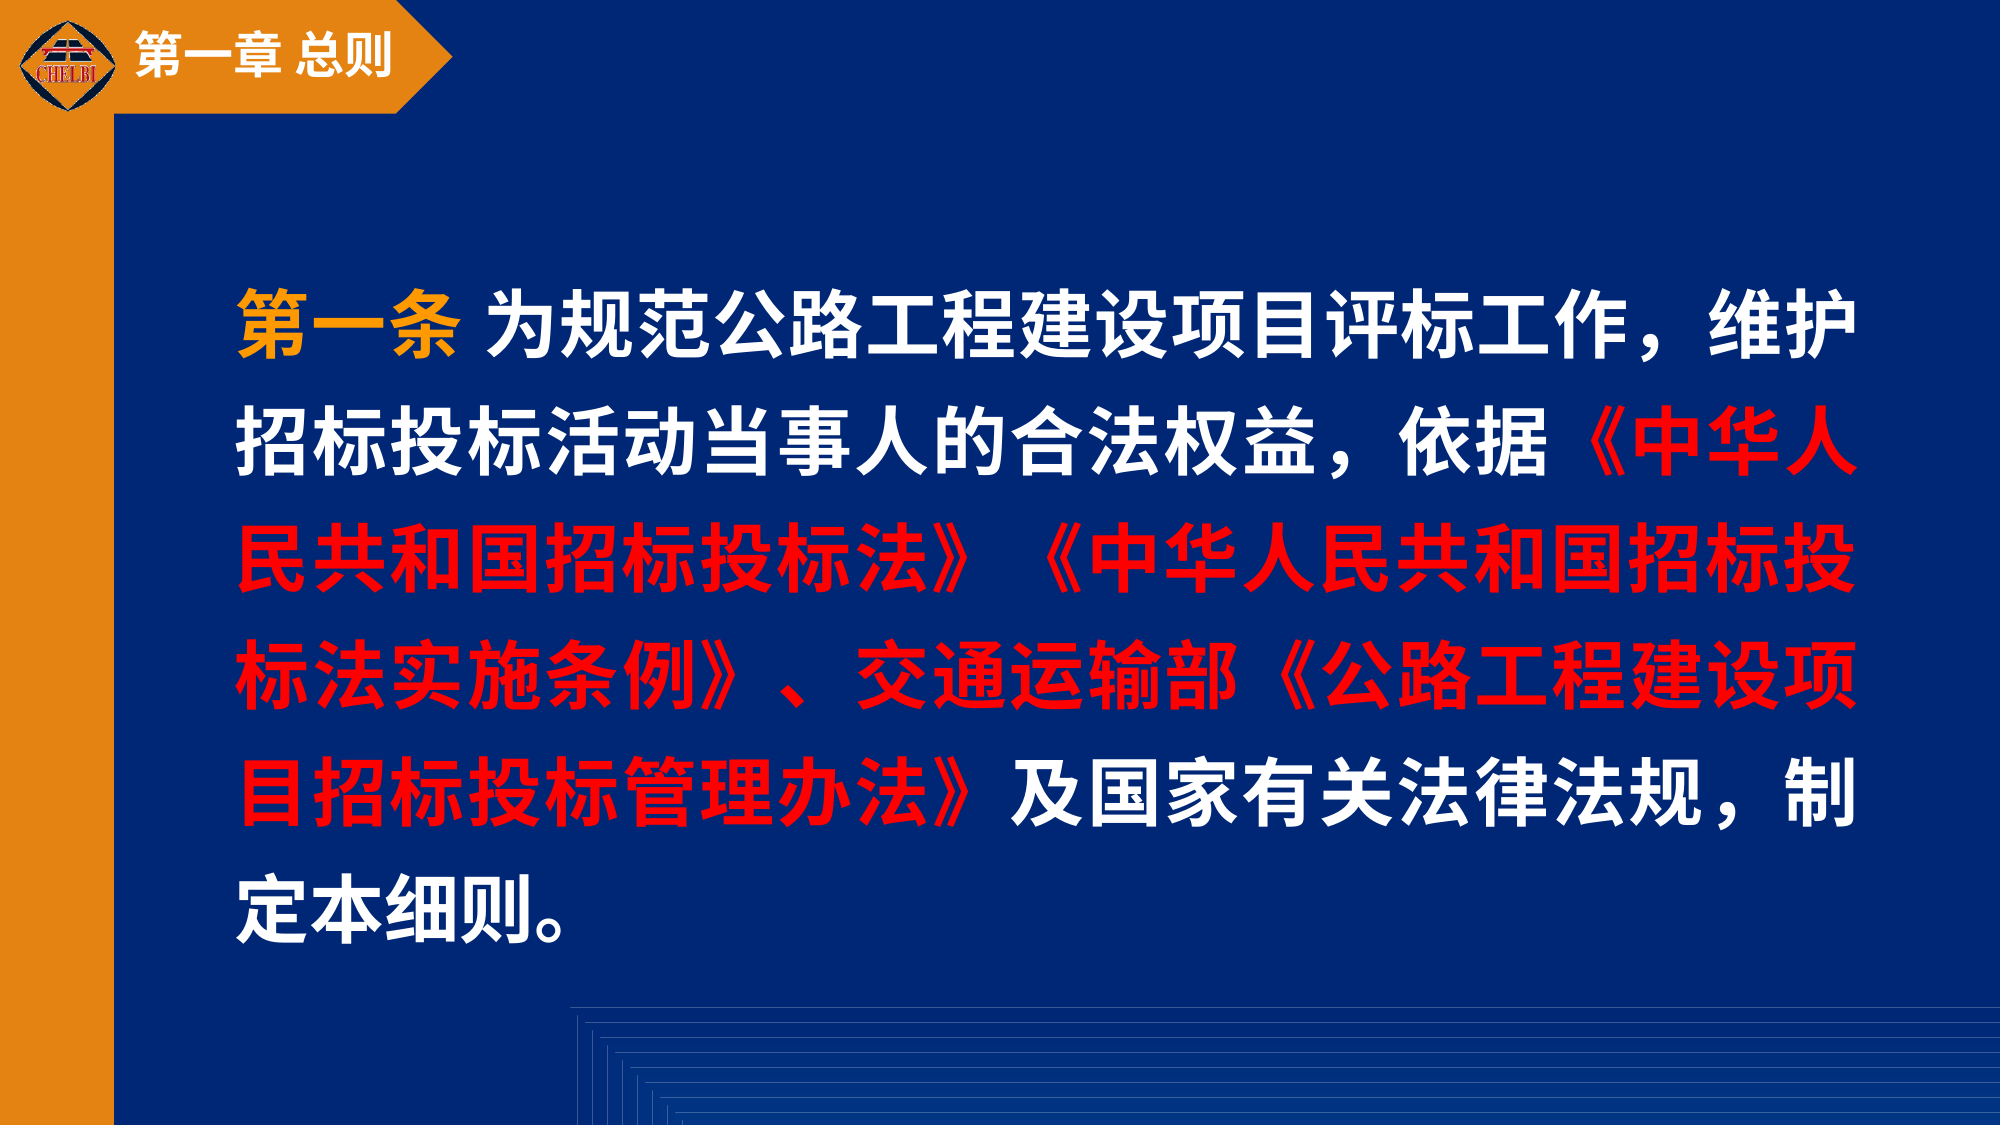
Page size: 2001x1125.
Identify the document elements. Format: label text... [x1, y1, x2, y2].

picture [19, 18, 116, 114]
slide_number [1791, 987, 1942, 1086]
text_box 第一章 总则 [120, 16, 532, 91]
text_box 第一条 为规范公路工程建设项目评标工作，维护招标投标活动当事人的合法权益，依据《中华人民共和国招标投标法》《中华人民共和国招标投标法实施条例》、交通运输部《公路工程建设项目招标投标管理办法》及国家有关法律法规，制定本细则。 [220, 243, 1875, 996]
